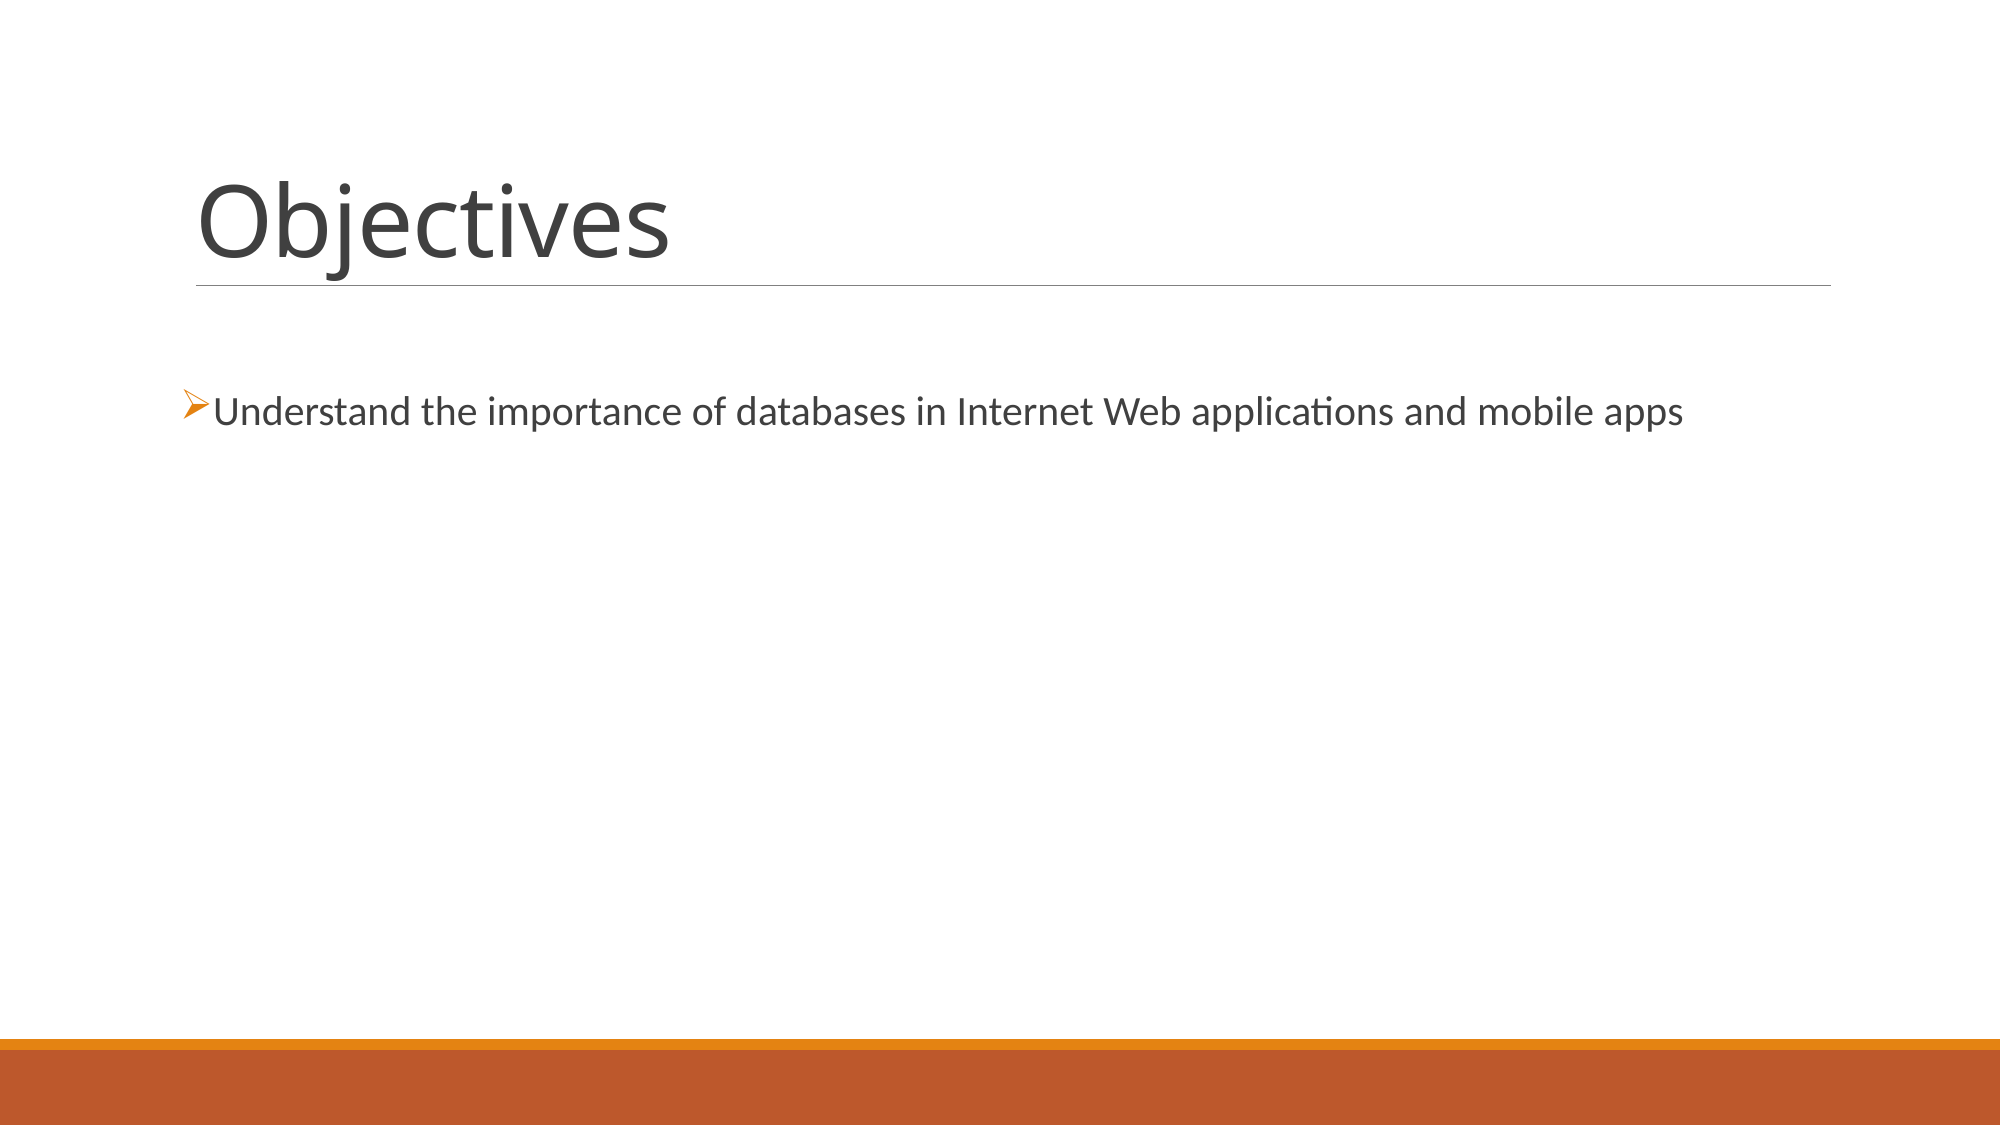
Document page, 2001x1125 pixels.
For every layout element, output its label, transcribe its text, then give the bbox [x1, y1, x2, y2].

list Understand the importance of databases in Internet Web applications and mobile apps [180, 302, 1830, 963]
title Objectives [180, 47, 1830, 285]
